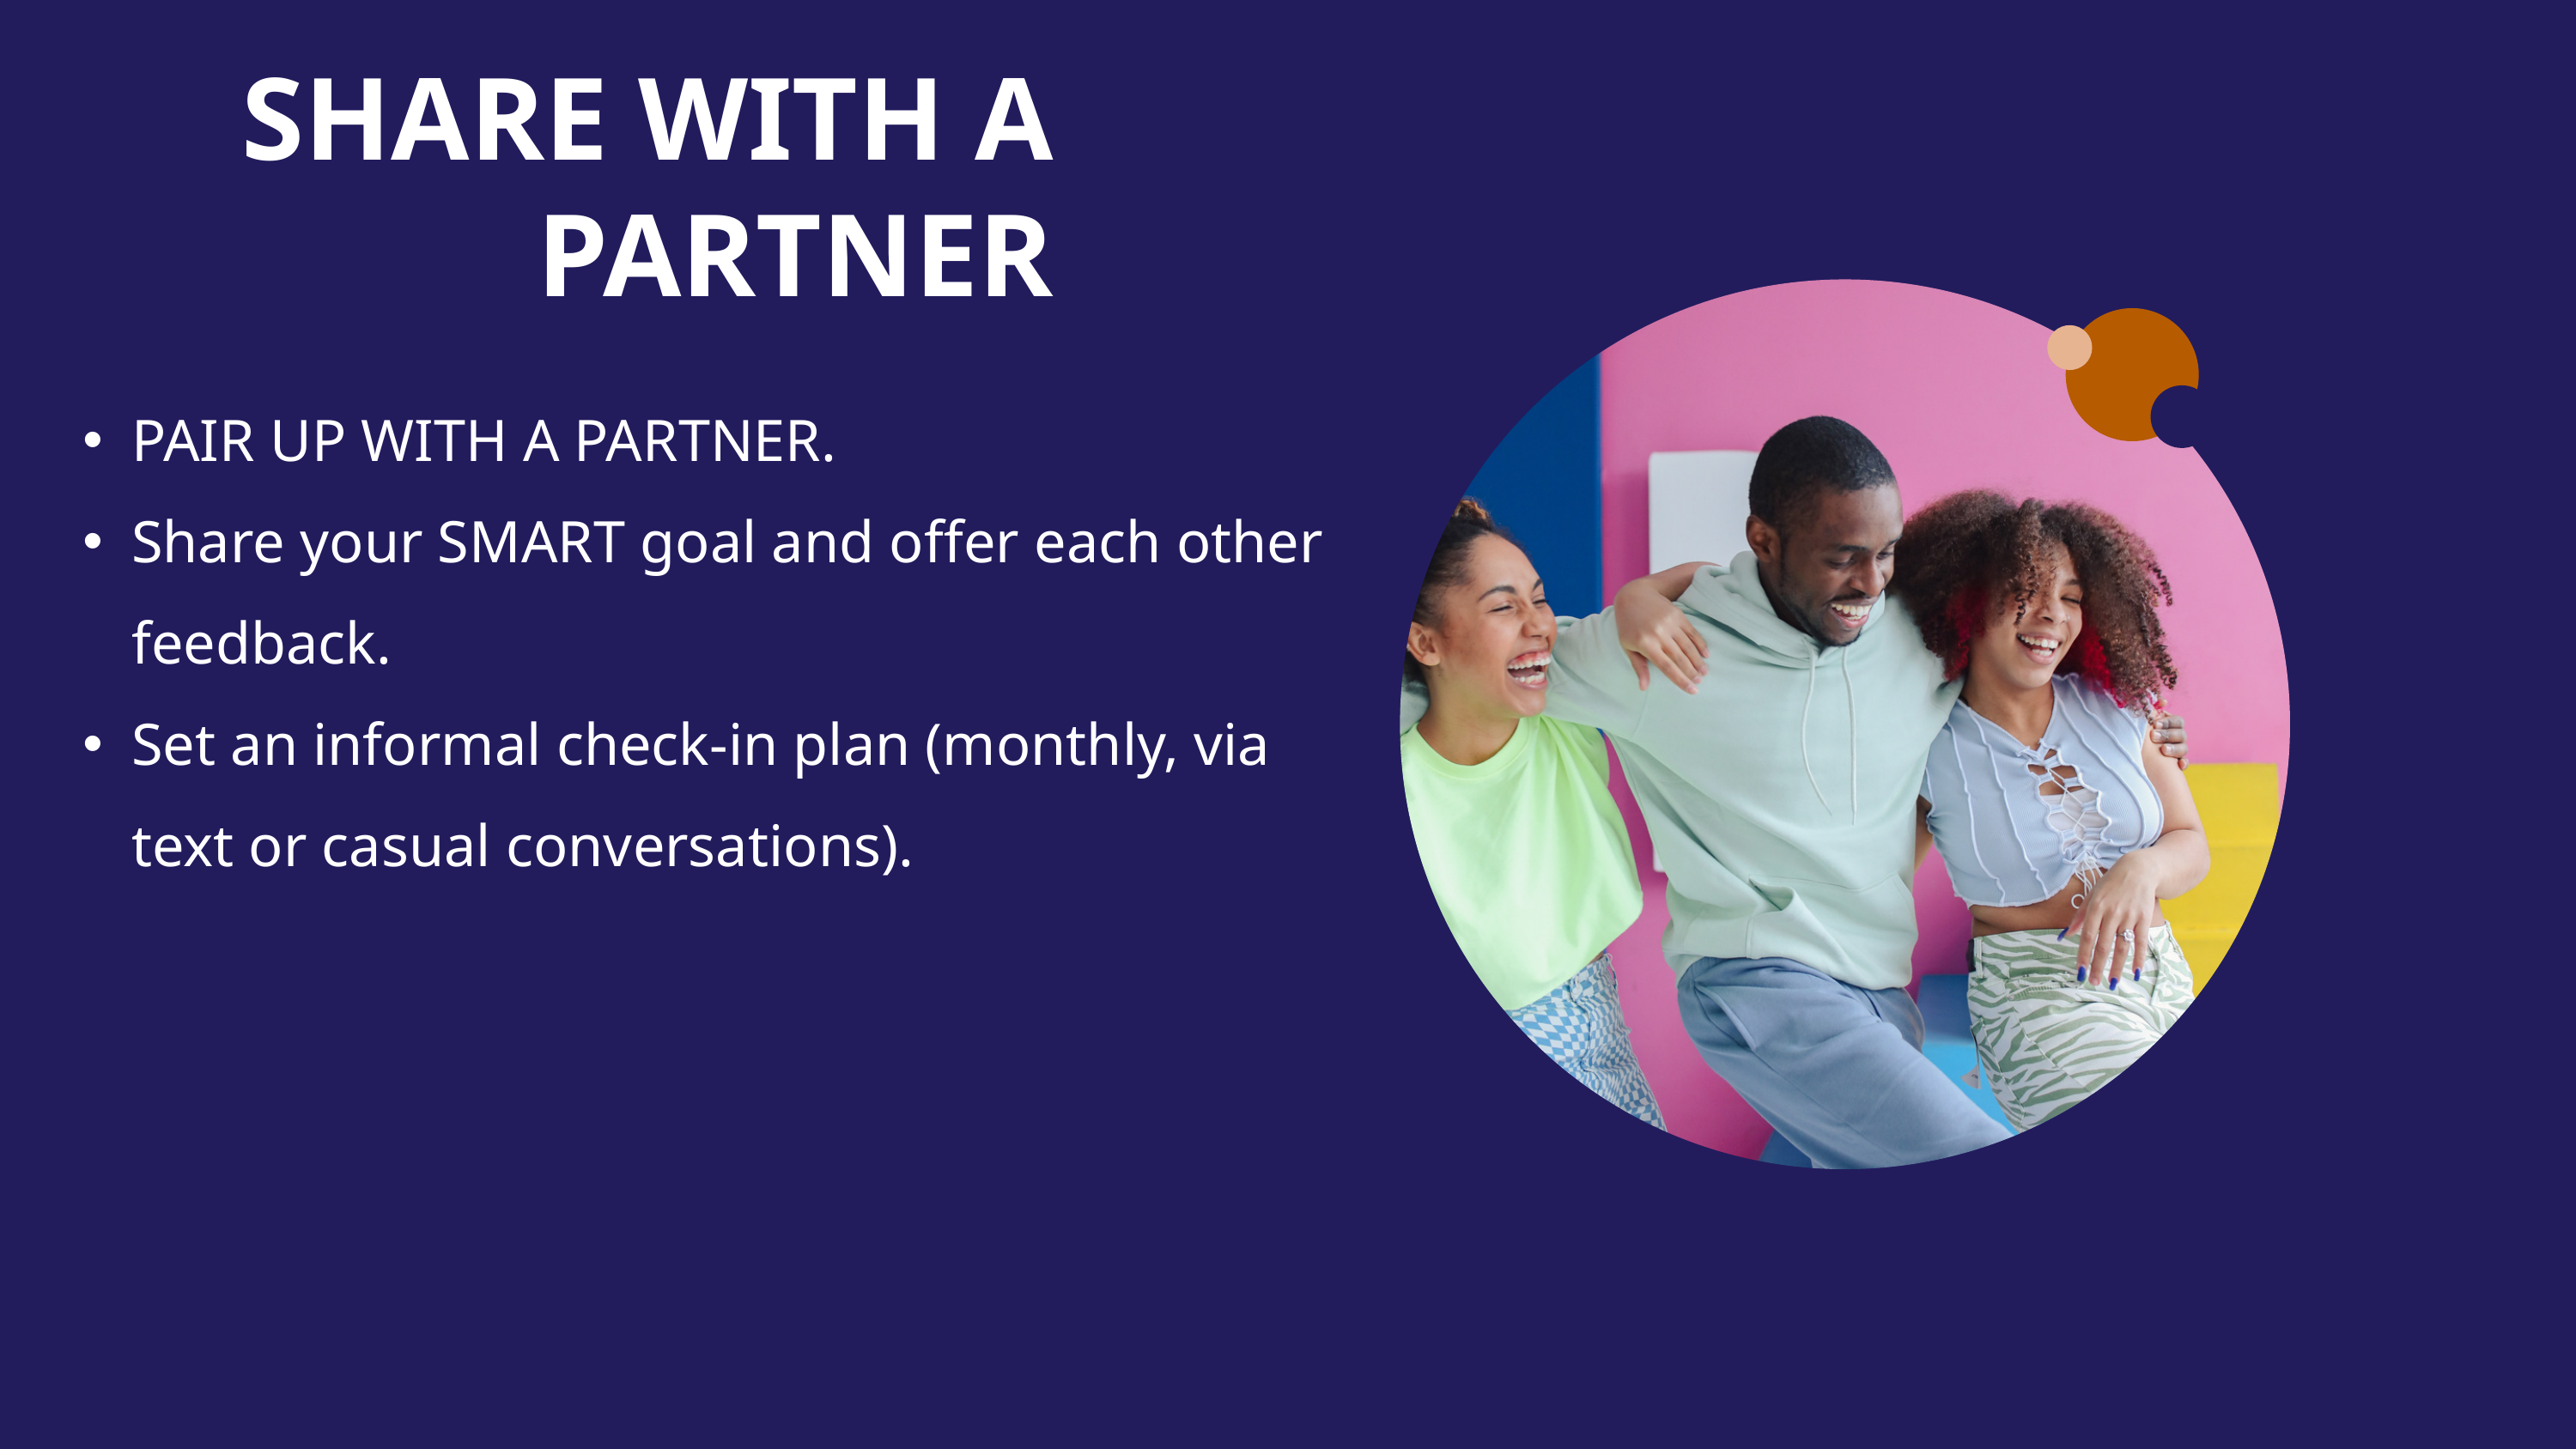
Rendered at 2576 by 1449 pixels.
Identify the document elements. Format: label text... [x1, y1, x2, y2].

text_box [1400, 279, 2291, 1170]
text_box PAIR UP WITH A PARTNER. Share your SMART goal and offer each other feedback. Set an informal check-in plan (monthly, via text or casual conversations). [33, 372, 1382, 980]
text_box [2053, 308, 2207, 457]
text_box SHARE WITH A PARTNER [144, 45, 1054, 320]
